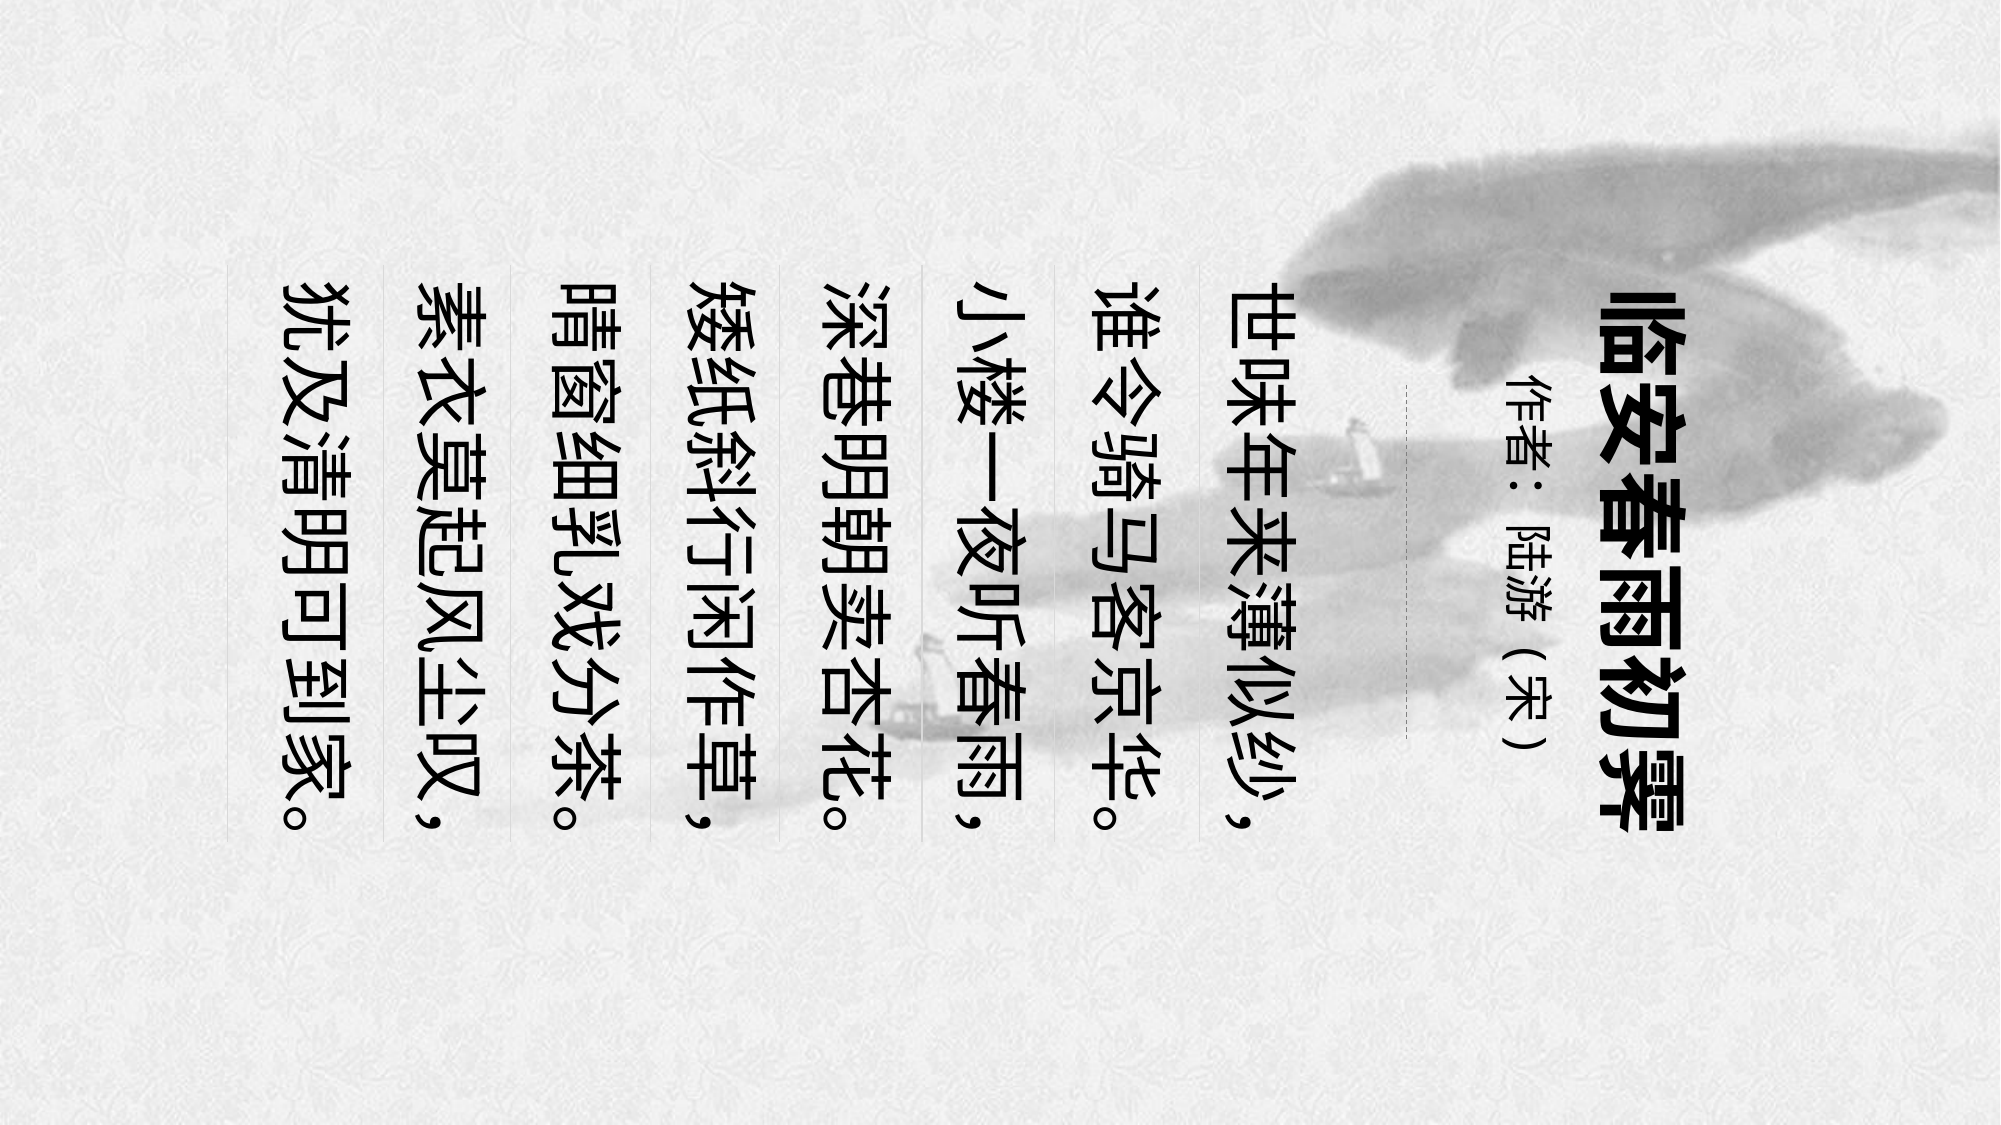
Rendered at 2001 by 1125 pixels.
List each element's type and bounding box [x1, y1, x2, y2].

text_box [227, 264, 1763, 896]
picture [0, 0, 2001, 1125]
